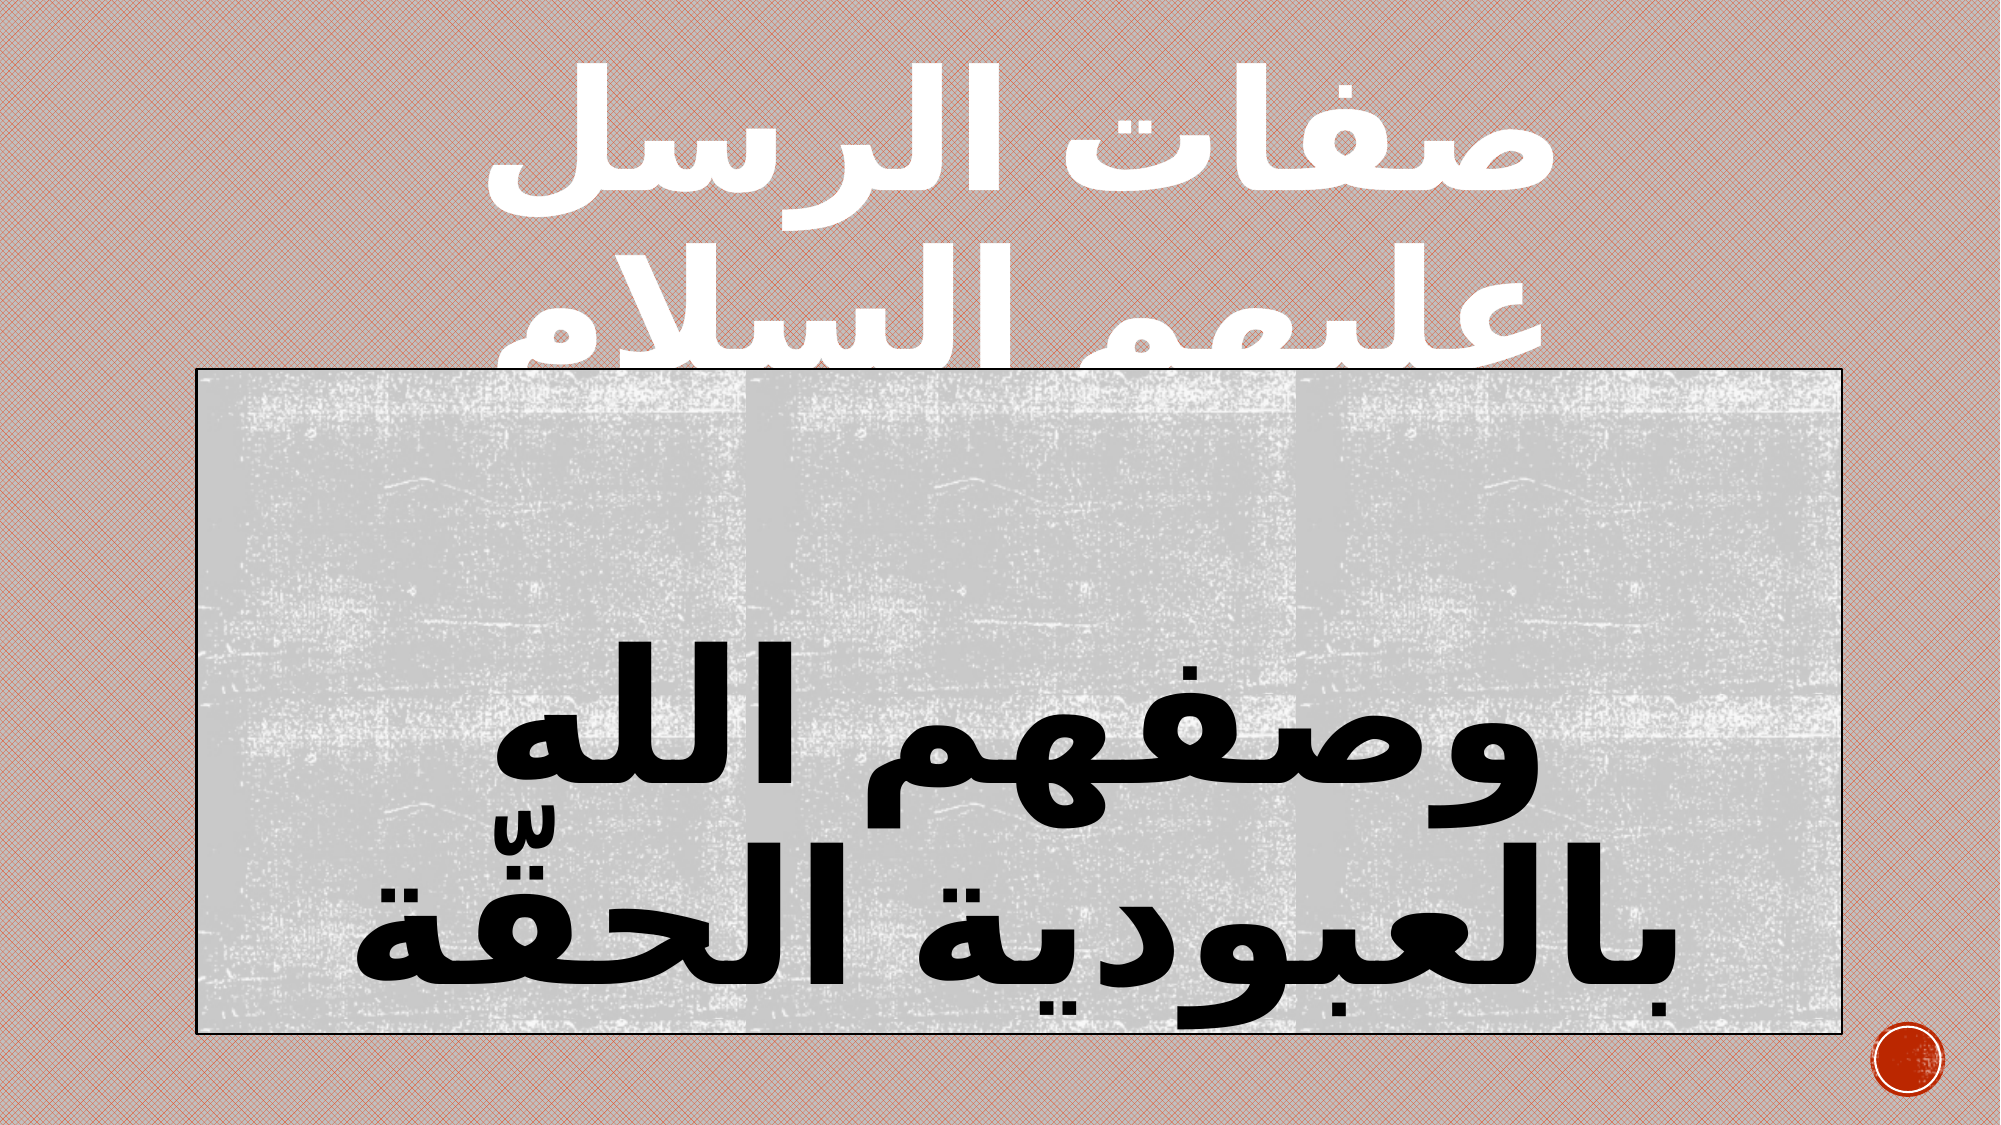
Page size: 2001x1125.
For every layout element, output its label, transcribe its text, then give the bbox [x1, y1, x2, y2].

title صفات الرسل عليهم السلام [232, 44, 1813, 368]
list وصفهم الله بالعبودية الحقّة [195, 368, 1843, 1035]
